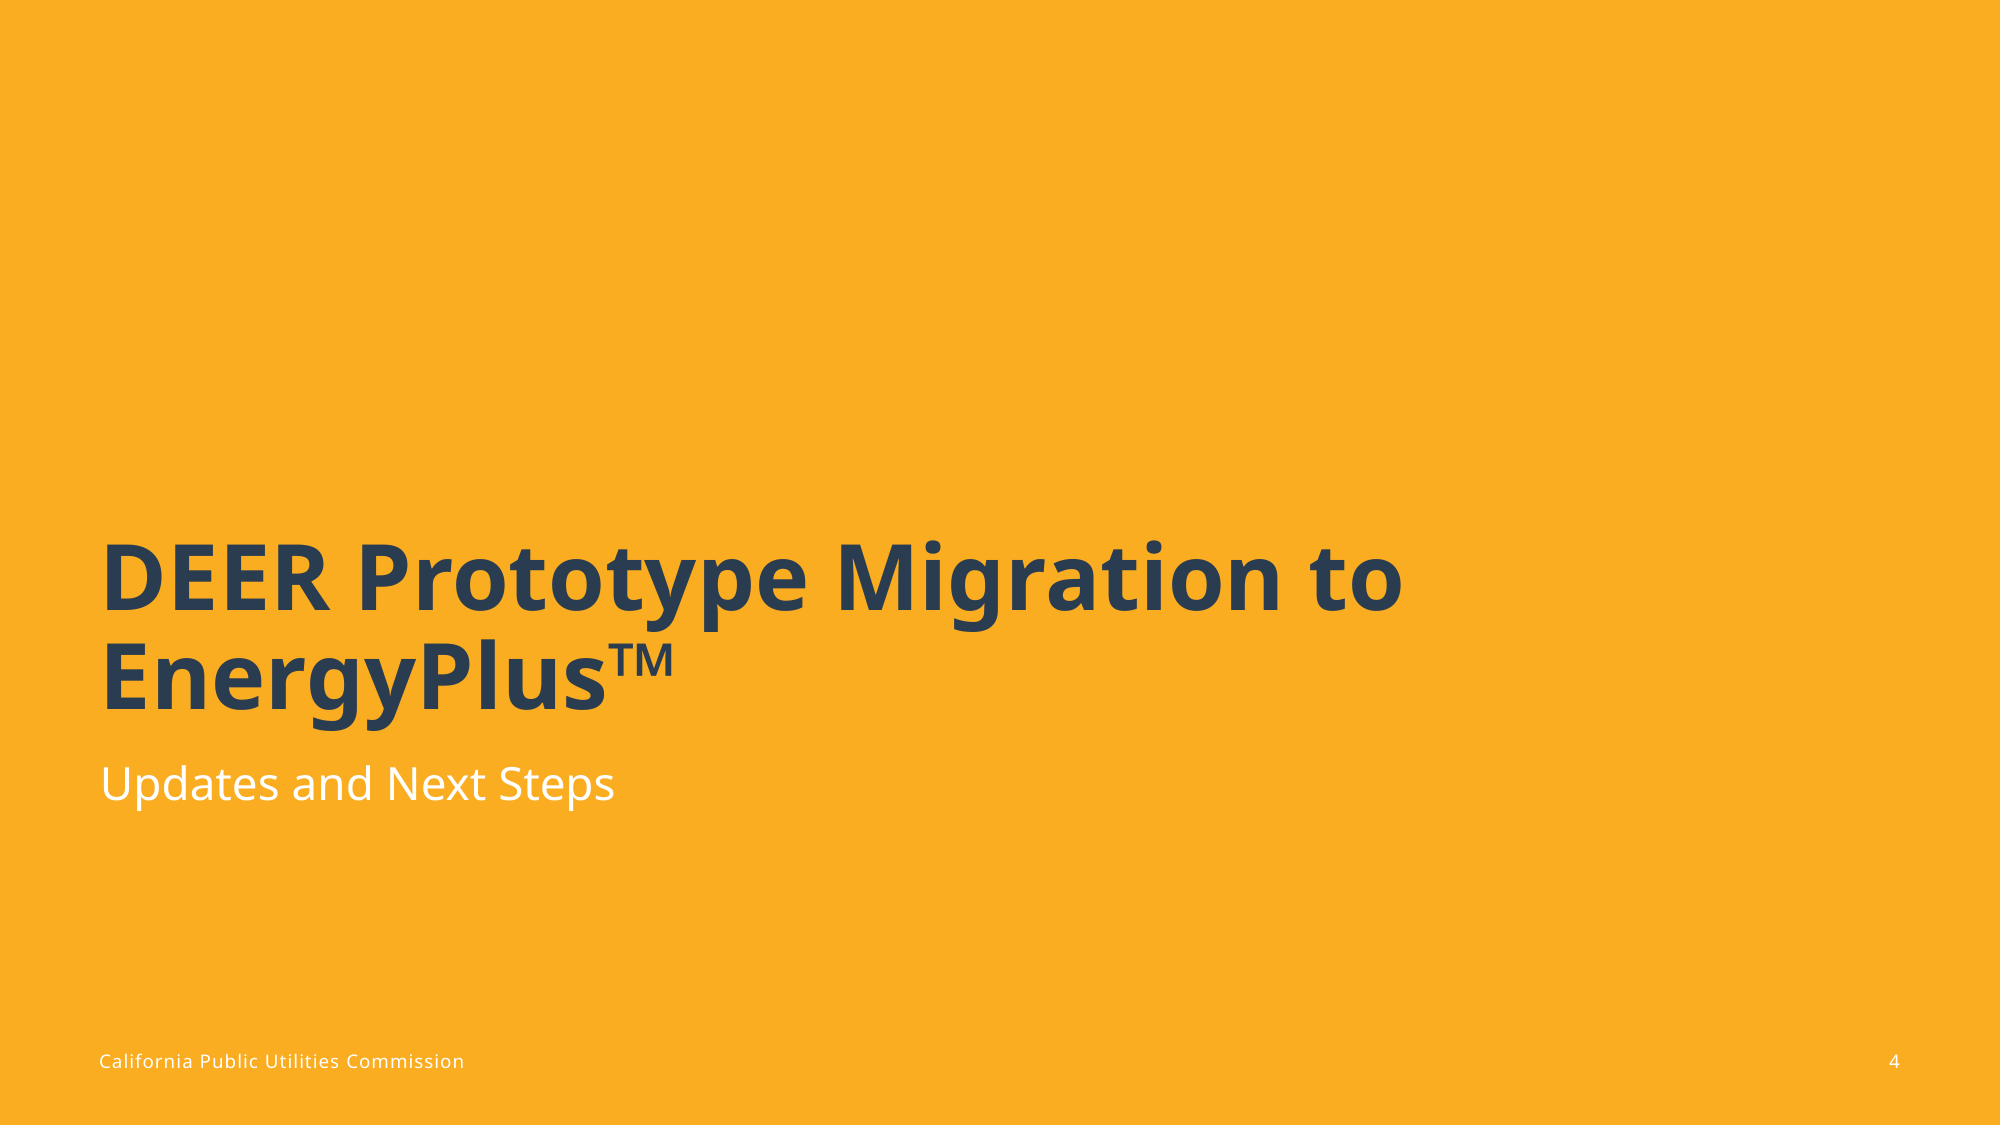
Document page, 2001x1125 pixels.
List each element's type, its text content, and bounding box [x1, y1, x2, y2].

title DEER Prototype Migration to EnergyPlus™ [99, 280, 1675, 737]
list Updates and Next Steps [99, 752, 1675, 999]
slide_number 4 [1837, 1050, 1900, 1080]
